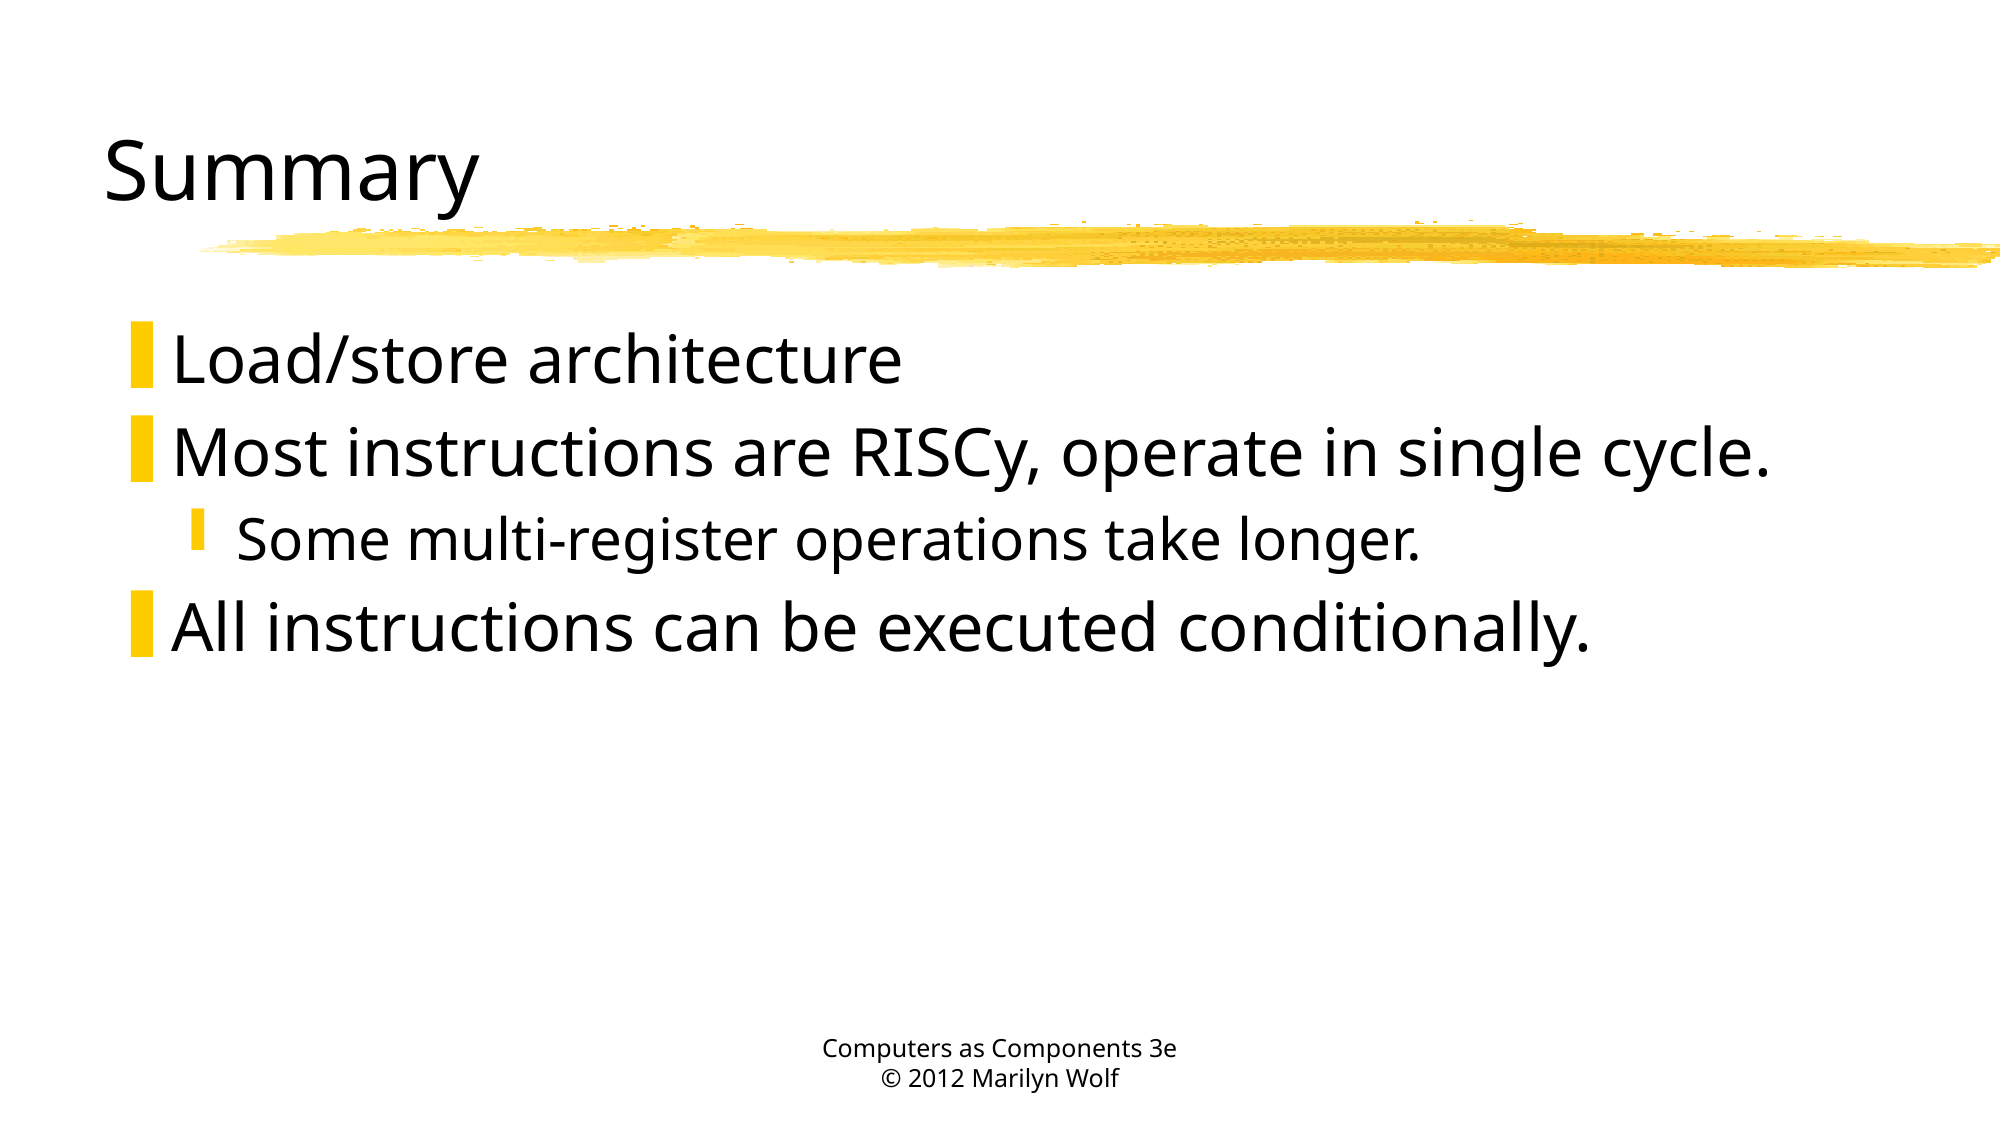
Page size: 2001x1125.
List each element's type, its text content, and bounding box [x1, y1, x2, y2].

title Summary [88, 37, 1790, 226]
picture [200, 215, 2000, 279]
list Load/store architecture Most instructions are RISCy, operate in single cycle. Some multi-register operations take longer. All instructions can be executed conditionally. [99, 309, 1890, 994]
